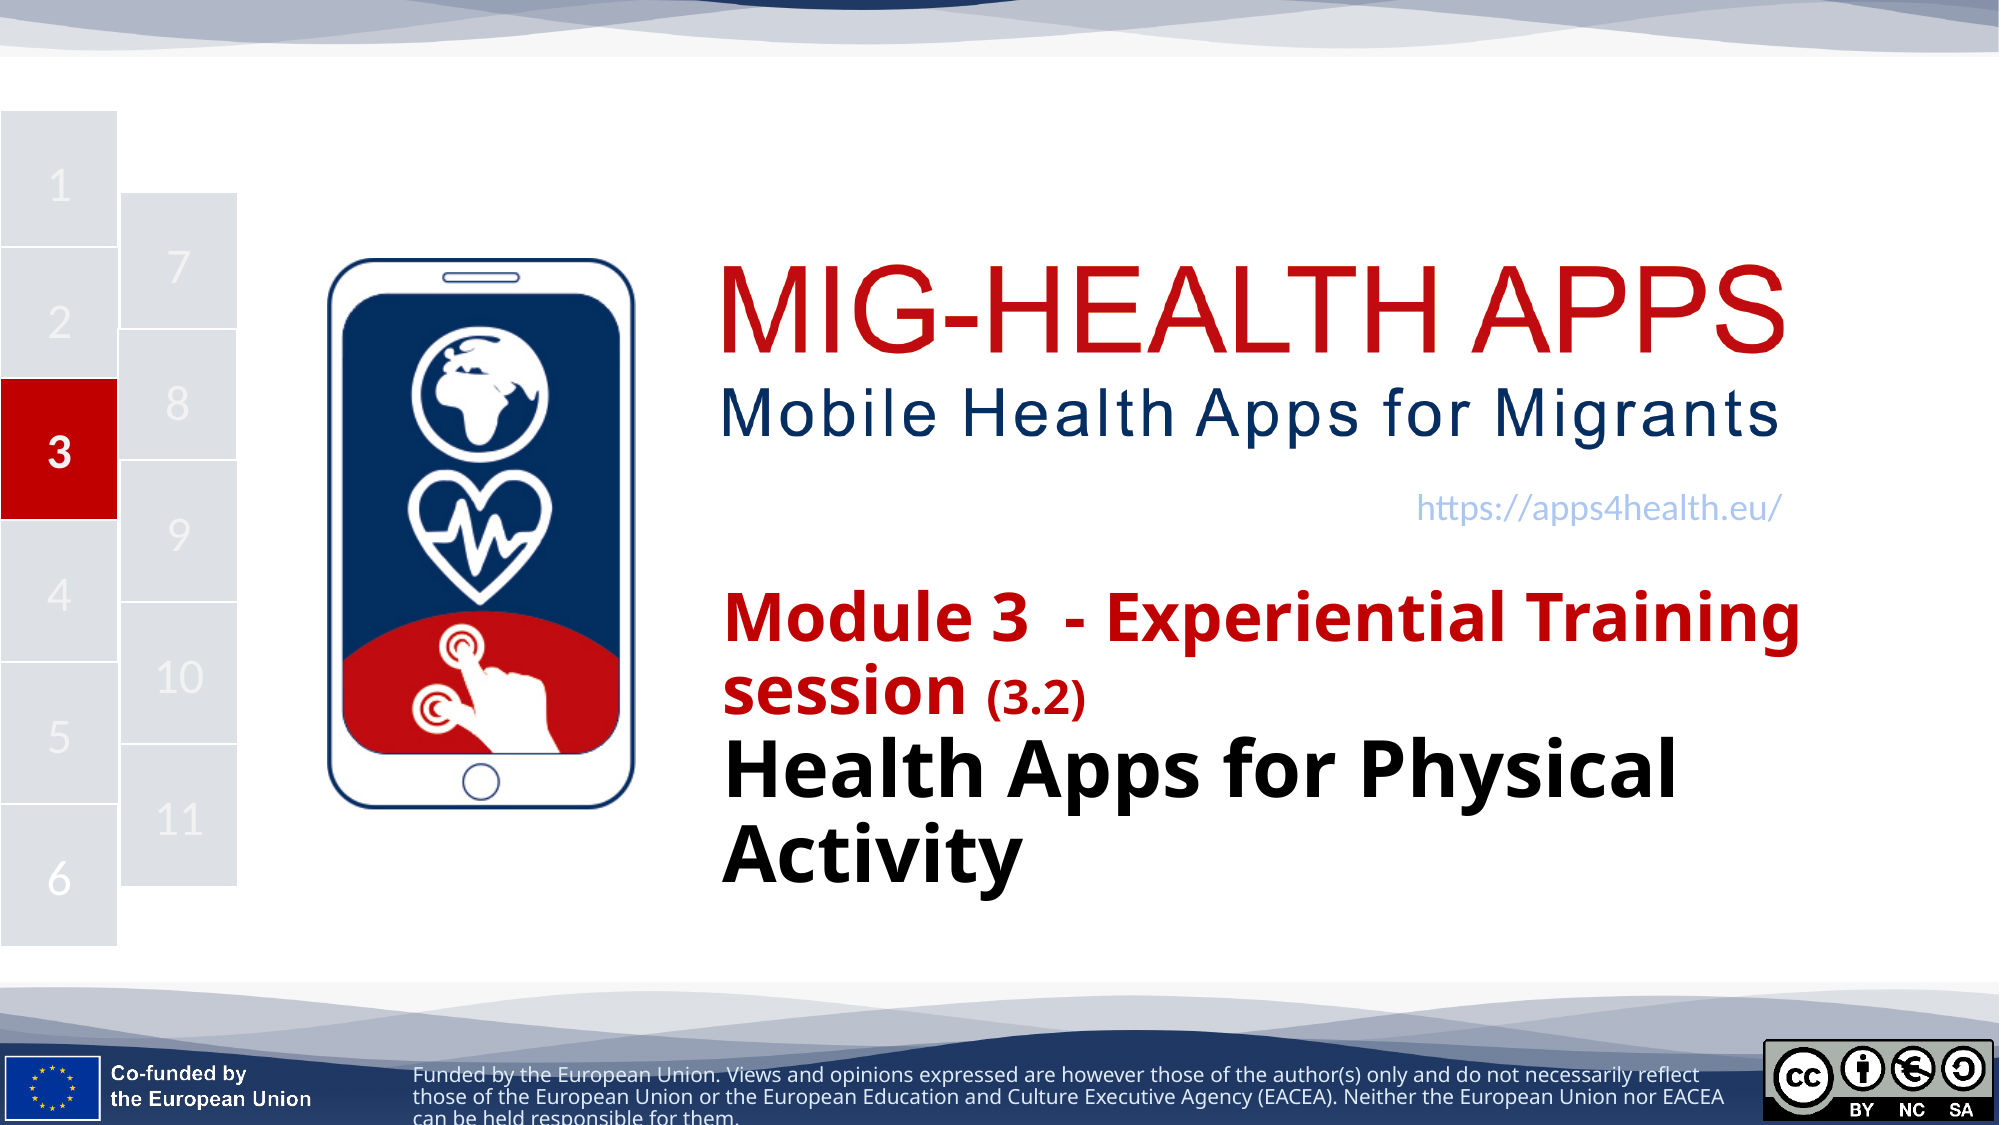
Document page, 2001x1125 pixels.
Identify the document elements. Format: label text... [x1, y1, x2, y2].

text_box 2 [0, 246, 119, 377]
picture [0, 0, 1999, 57]
picture [0, 982, 1999, 1125]
text_box Module 3 - Experiential Training session (3.2) Health Apps for Physical Activity [707, 576, 1994, 908]
text_box https://apps4health.eu/ [797, 475, 1798, 536]
text_box 5 [0, 661, 119, 803]
text_box 1 [0, 109, 119, 246]
text_box 3 [0, 377, 118, 519]
text_box 8 [117, 328, 238, 473]
text_box 4 [0, 519, 119, 661]
text_box 11 [119, 743, 239, 888]
text_box 10 [119, 601, 239, 743]
picture [706, 186, 1784, 528]
text_box 9 [118, 459, 239, 603]
picture [327, 258, 636, 811]
text_box 7 [119, 191, 239, 336]
text_box 6 [0, 803, 120, 948]
